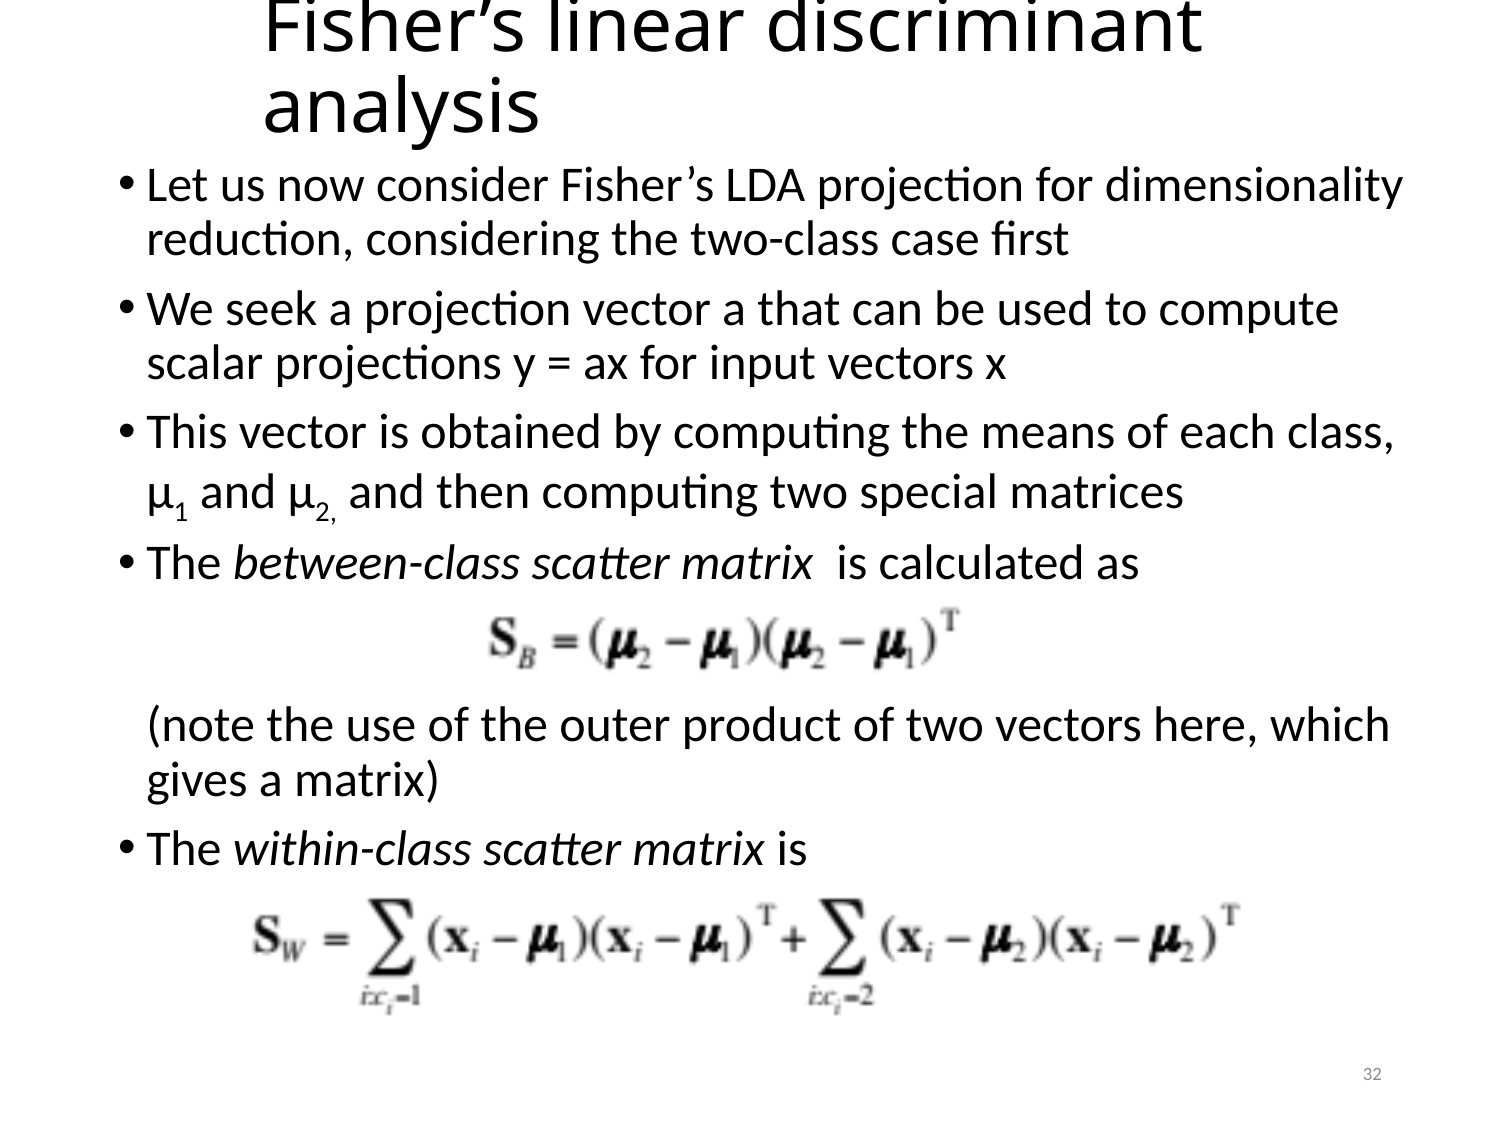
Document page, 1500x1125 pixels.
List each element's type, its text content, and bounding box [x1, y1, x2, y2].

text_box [247, 890, 1248, 1020]
title Fisher’s linear discriminant analysis [247, 10, 1397, 126]
slide_number 32 [1059, 1042, 1397, 1103]
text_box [482, 598, 967, 674]
list Let us now consider Fisher’s LDA projection for dimensionality reduction, considering the two-class case first We seek a projection vector a that can be used to compute scalar projections y = ax for input vectors x This vector is obtained by computing the means of each class, μ1 and μ2, and then computing two special matrices The between-class scatter matrix is calculated as (note the use of the outer product of two vectors here, which gives a matrix) The within-class scatter matrix is [103, 151, 1421, 965]
